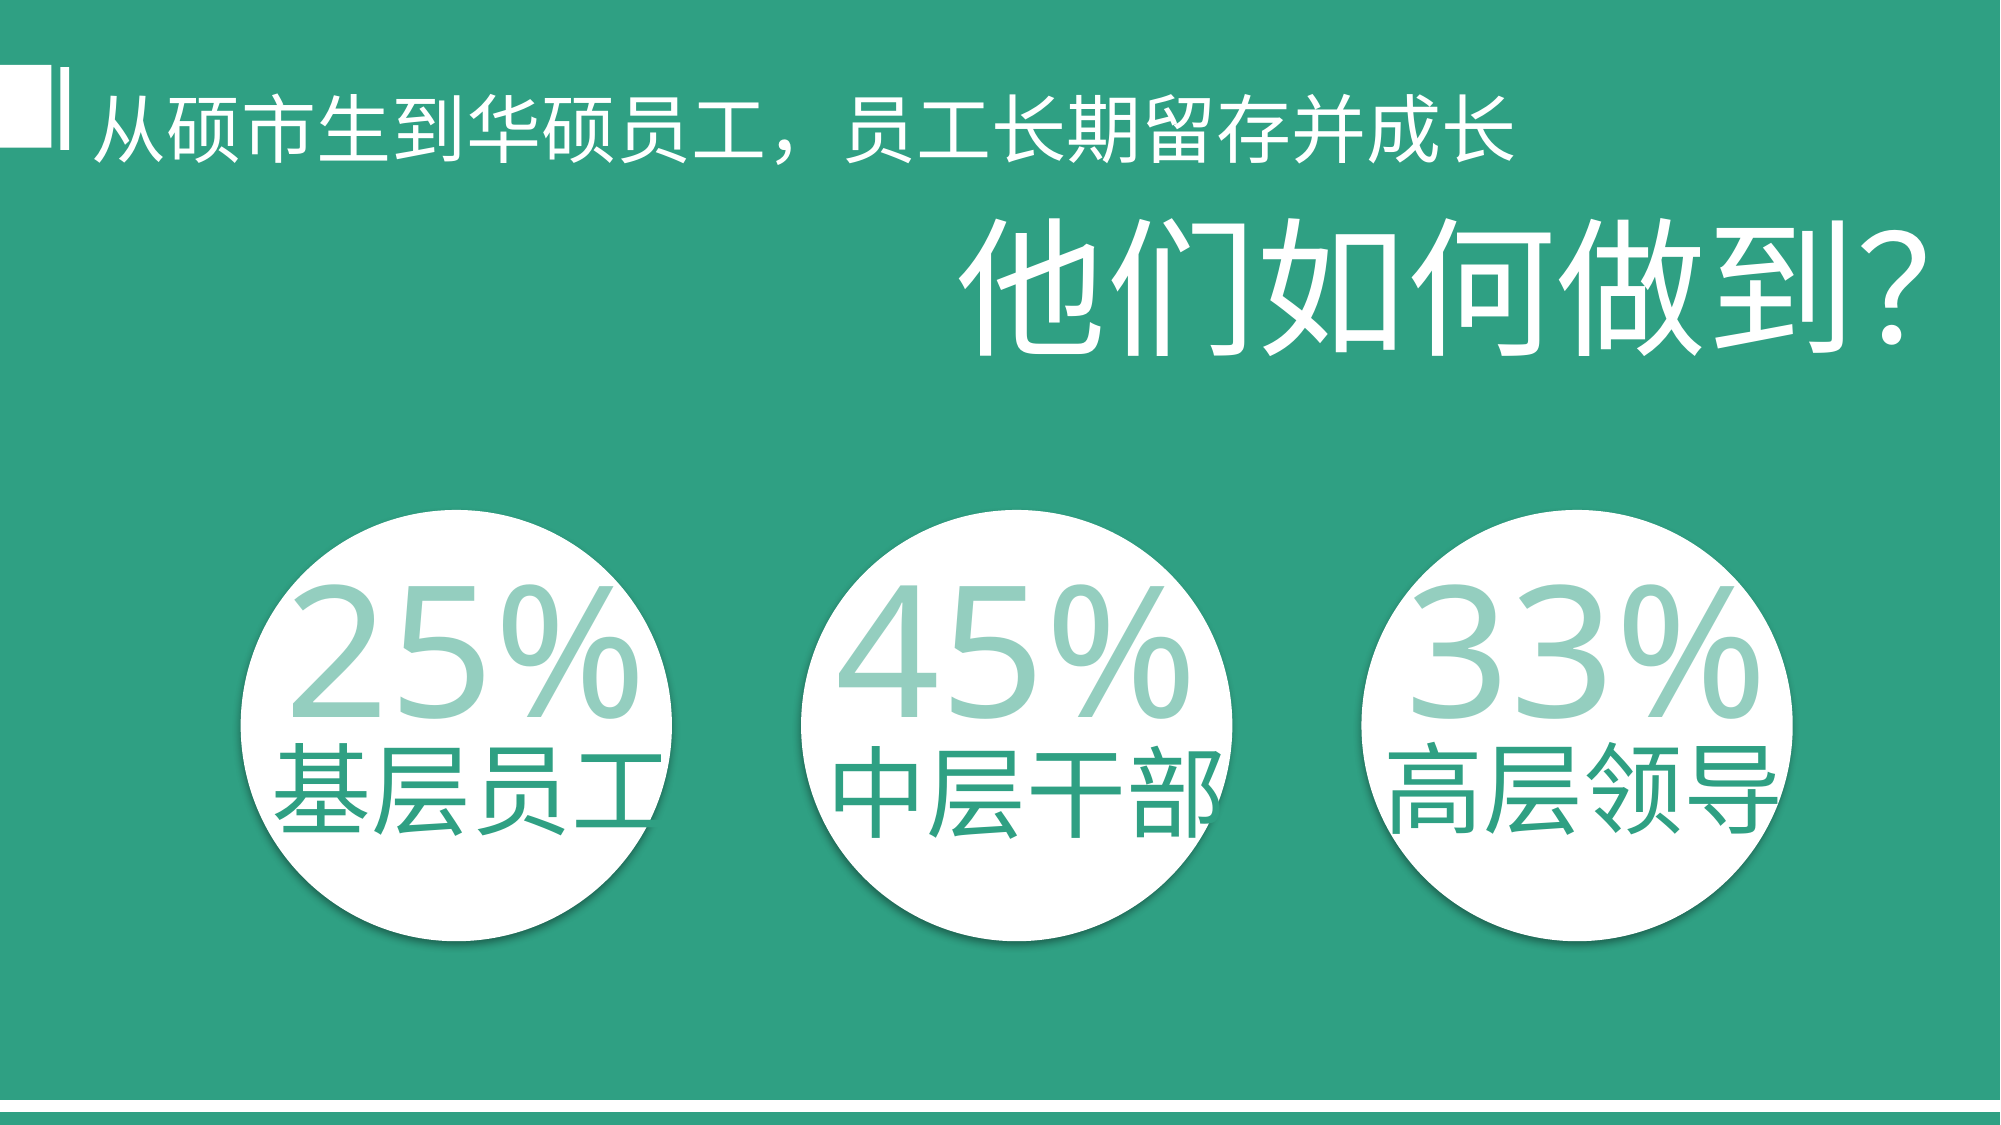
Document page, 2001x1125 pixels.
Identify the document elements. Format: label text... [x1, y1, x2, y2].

text_box 从硕市生到华硕员工，员工长期留存并成长 [76, 38, 1671, 119]
text_box 他们如何做到？ [941, 115, 2000, 404]
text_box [240, 509, 1829, 942]
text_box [0, 64, 70, 150]
